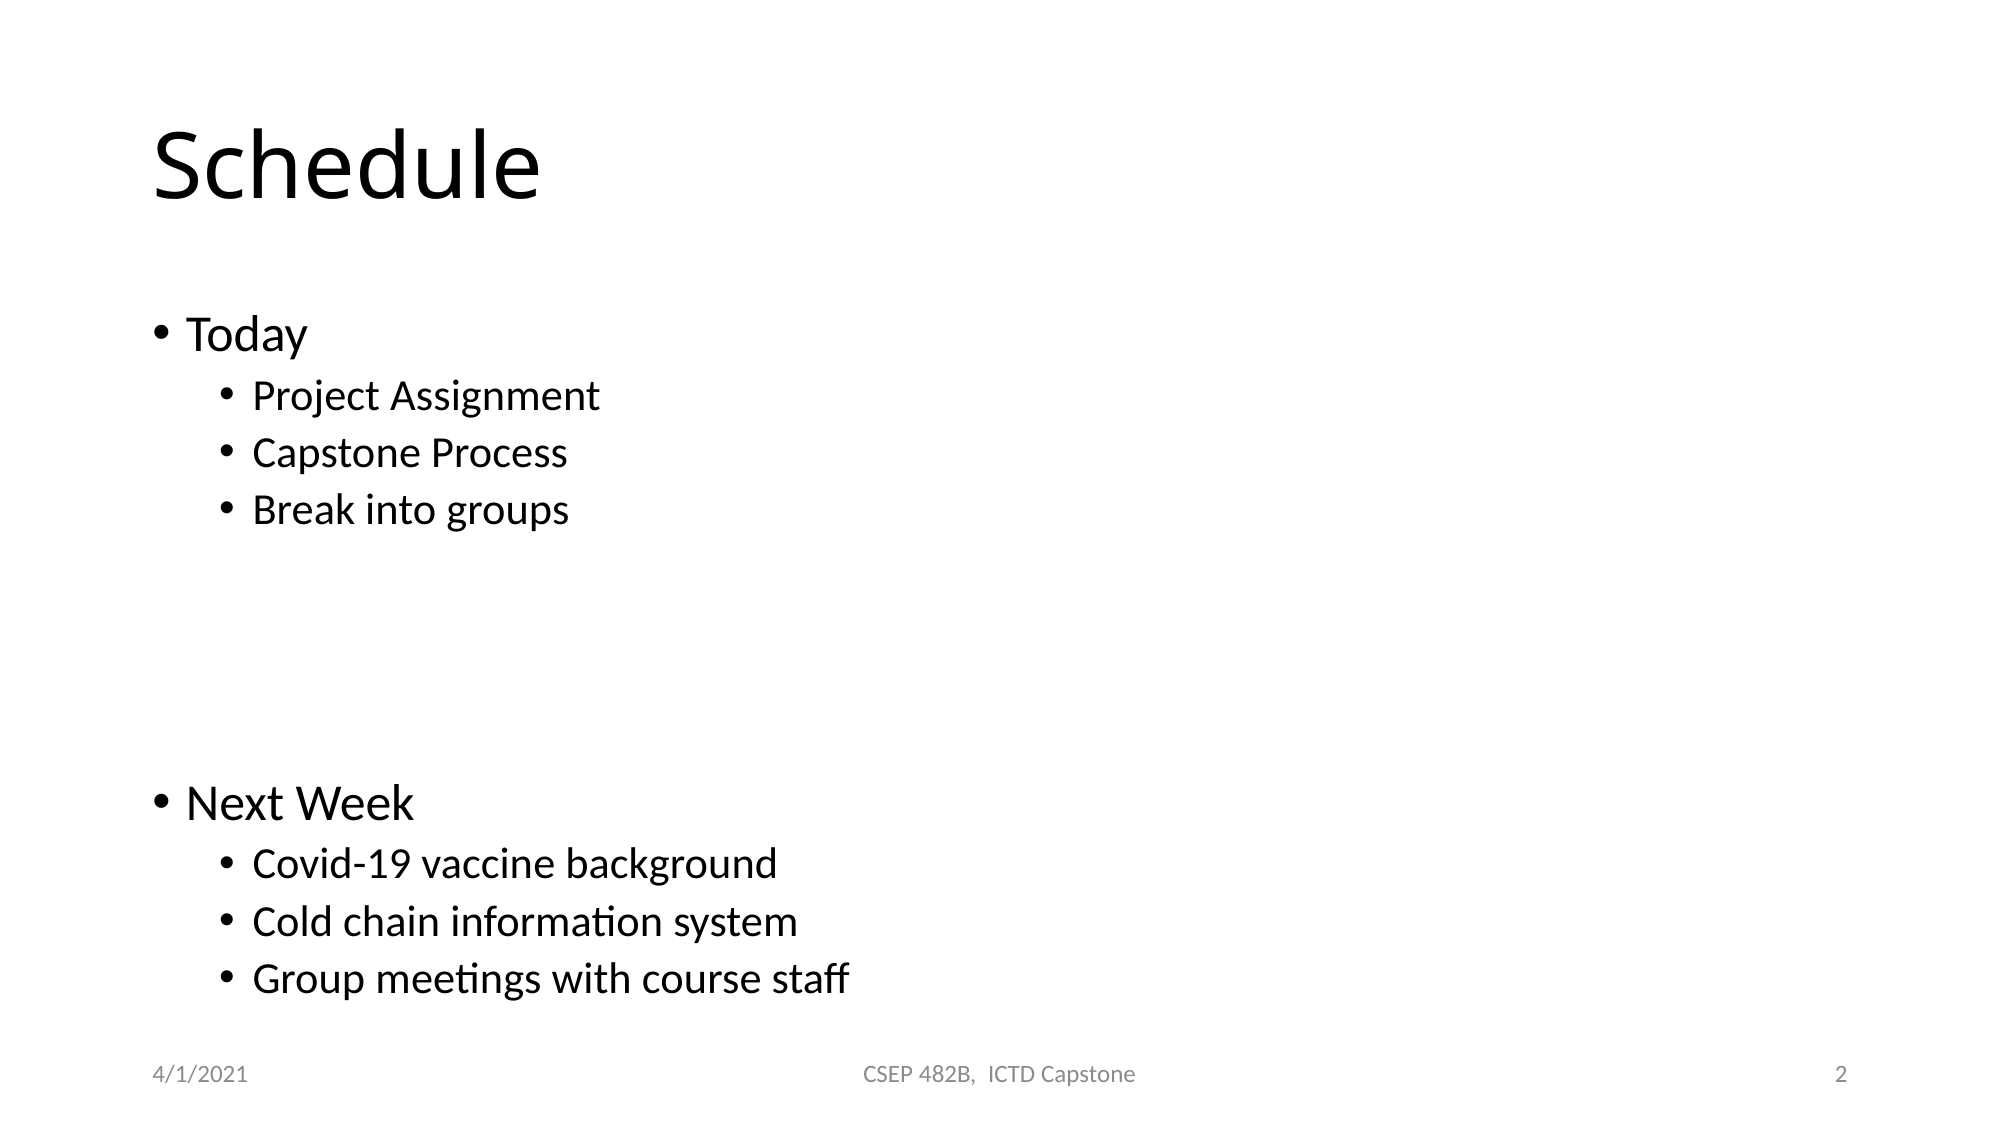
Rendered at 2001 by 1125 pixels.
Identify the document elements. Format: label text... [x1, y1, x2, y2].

list Today Project Assignment Capstone Process Break into groups Next Week Covid-19 vaccine background Cold chain information system Group meetings with course staff [137, 299, 1863, 1014]
title Schedule [137, 59, 1863, 278]
footer CSEP 482B, ICTD Capstone [662, 1042, 1338, 1103]
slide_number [137, 1042, 588, 1103]
slide_number 2 [1412, 1042, 1863, 1103]
